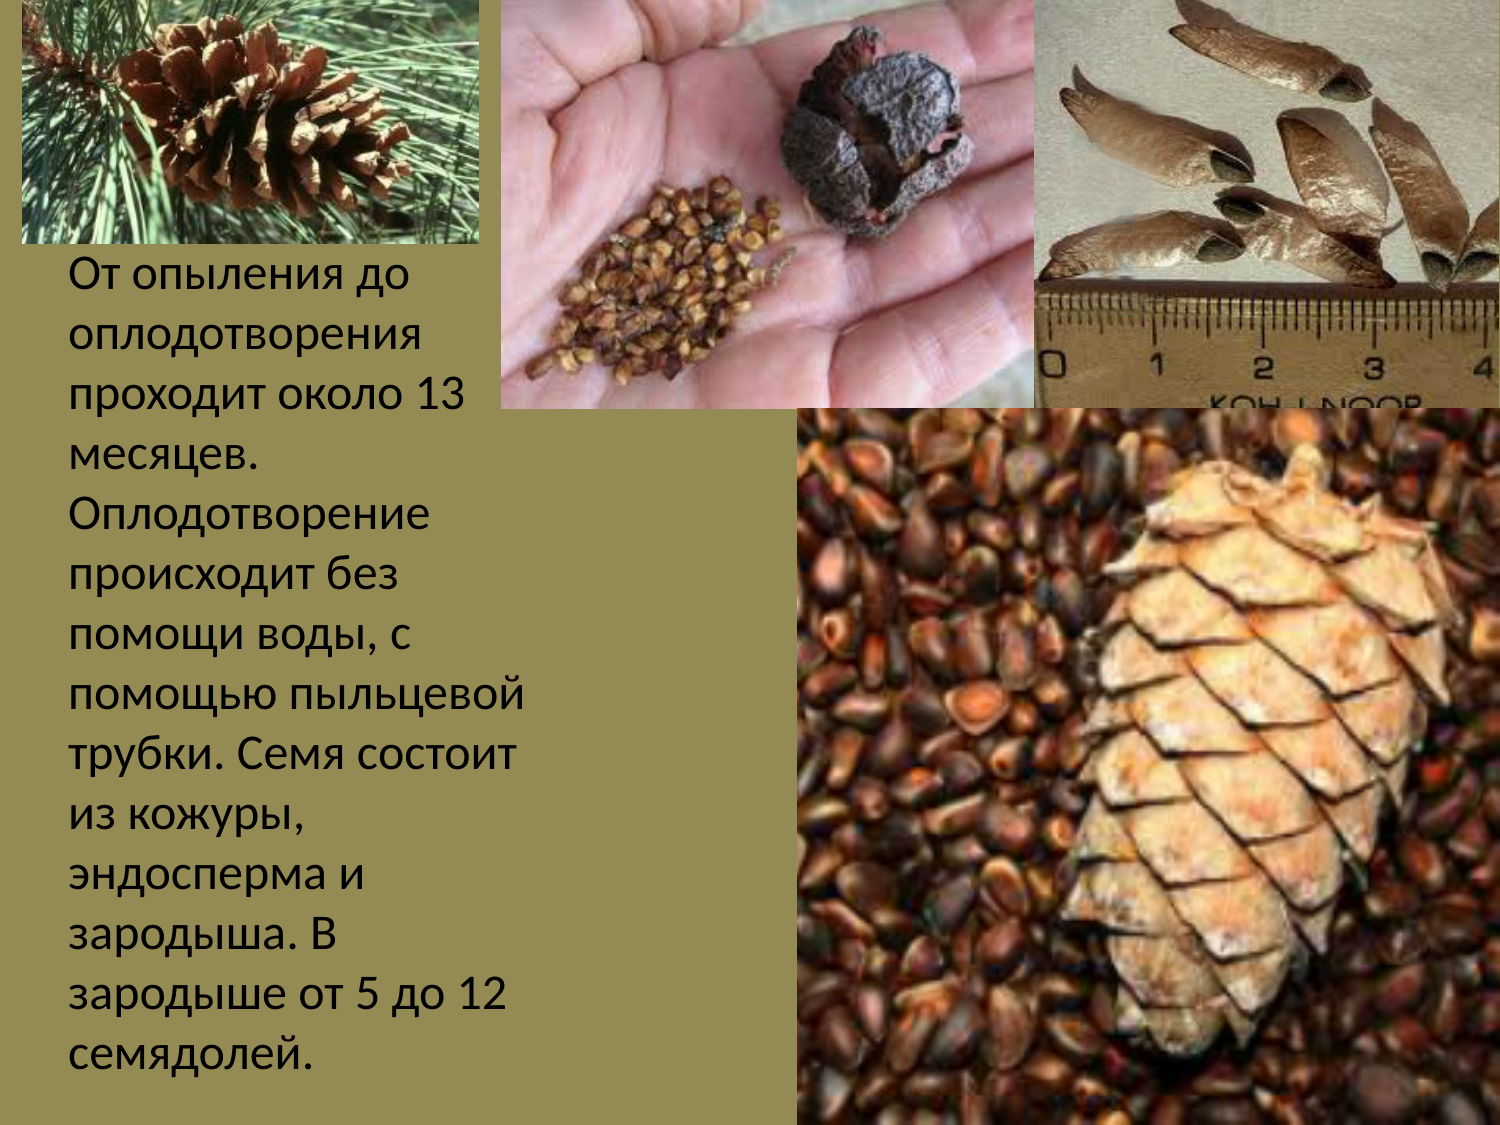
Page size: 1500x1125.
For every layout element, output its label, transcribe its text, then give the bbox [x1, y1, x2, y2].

picture [22, 0, 479, 244]
picture [501, 0, 1500, 1125]
list От опыления до оплодотворения проходит около 13 месяцев. Оплодотворение происходит без помощи воды, с помощью пыльцевой трубки. Семя состоит из кожуры, эндосперма и зародыша. В зародыше от 5 до 12 семядолей. [52, 231, 547, 1002]
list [1035, 0, 1499, 408]
